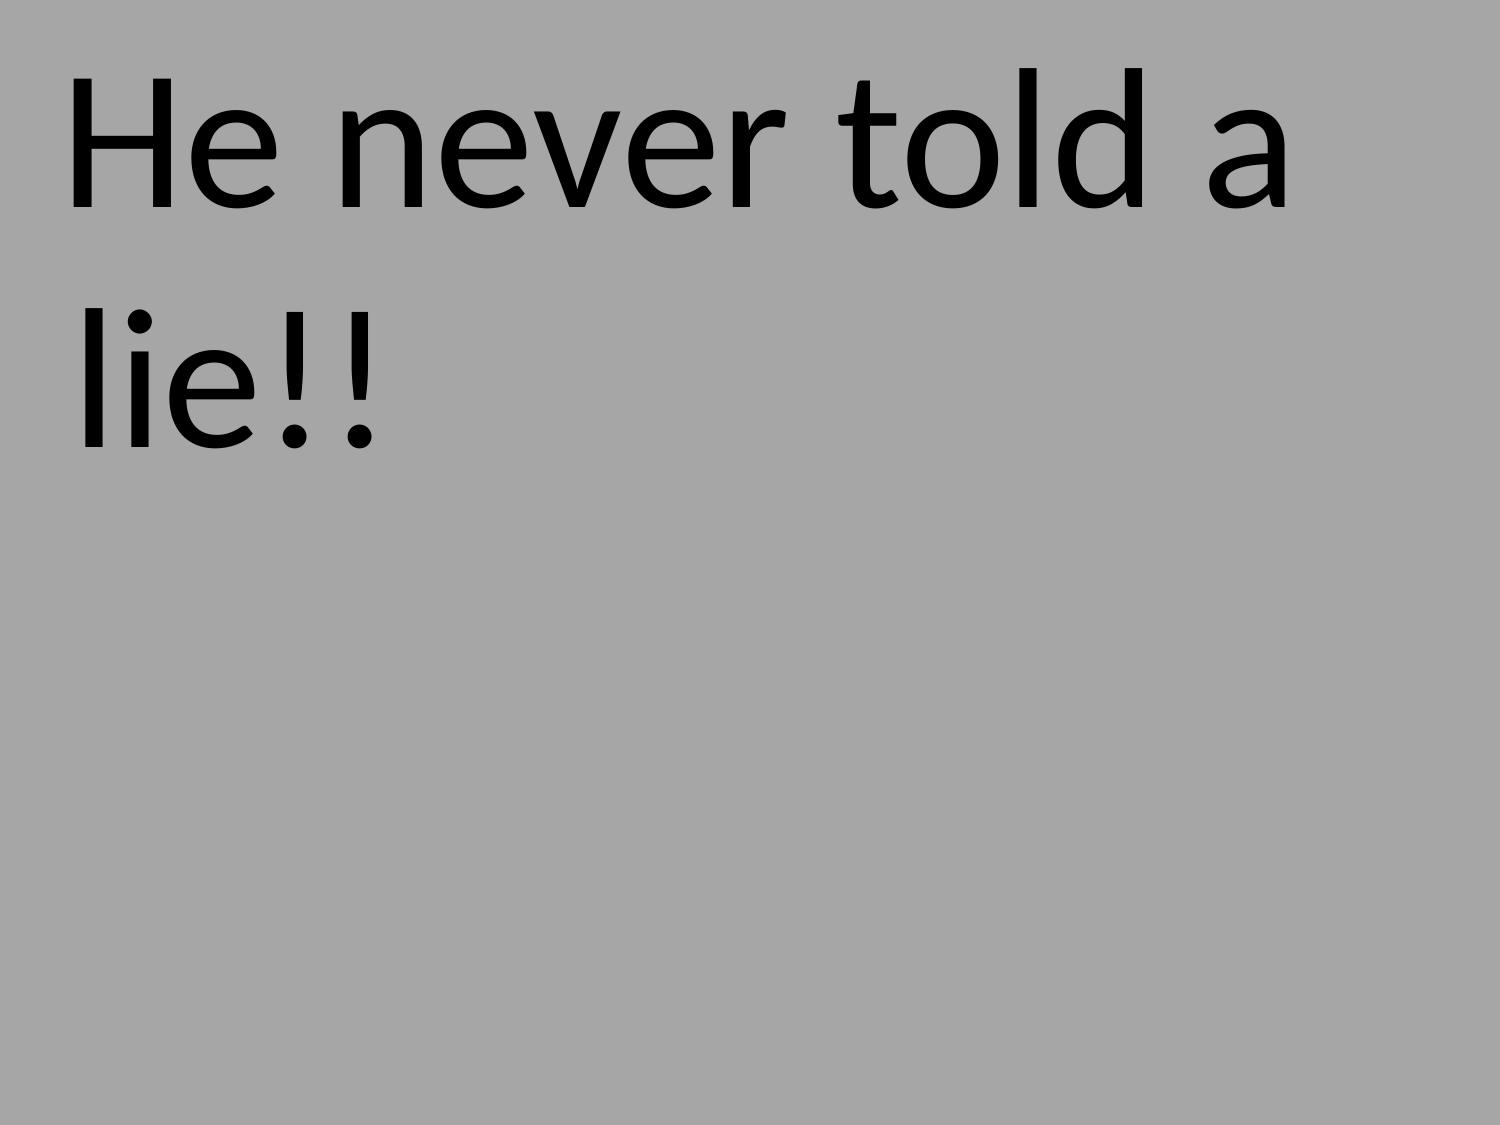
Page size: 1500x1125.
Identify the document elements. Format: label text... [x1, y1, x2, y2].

list He never told a lie!! [0, 0, 1500, 1125]
